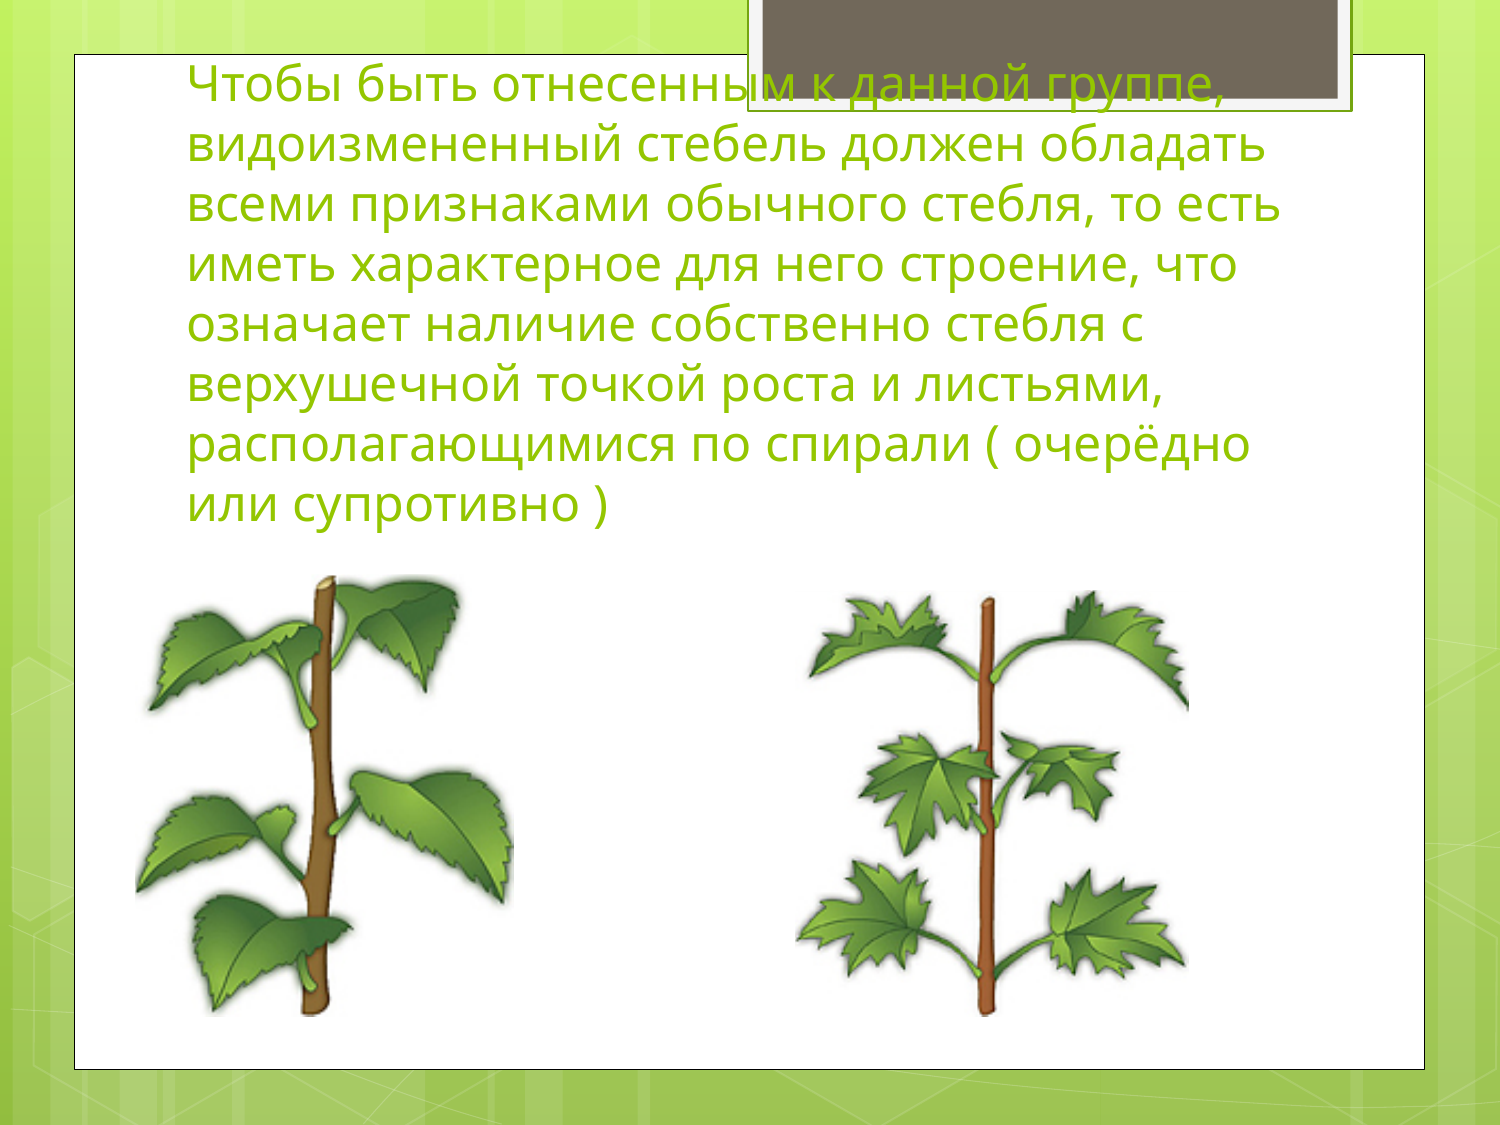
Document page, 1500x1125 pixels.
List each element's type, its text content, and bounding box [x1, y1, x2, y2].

picture [135, 573, 514, 1017]
picture [794, 590, 1189, 1017]
title Чтобы быть отнесенным к данной группе, видоизмененный стебель должен обладать всеми признаками обычного стебля, то есть иметь характерное для него строение, что означает наличие собственно стебля с верхушечной точкой роста и листьями, располагающимися по спирали ( очерёдно или супротивно ) [171, 168, 1324, 539]
